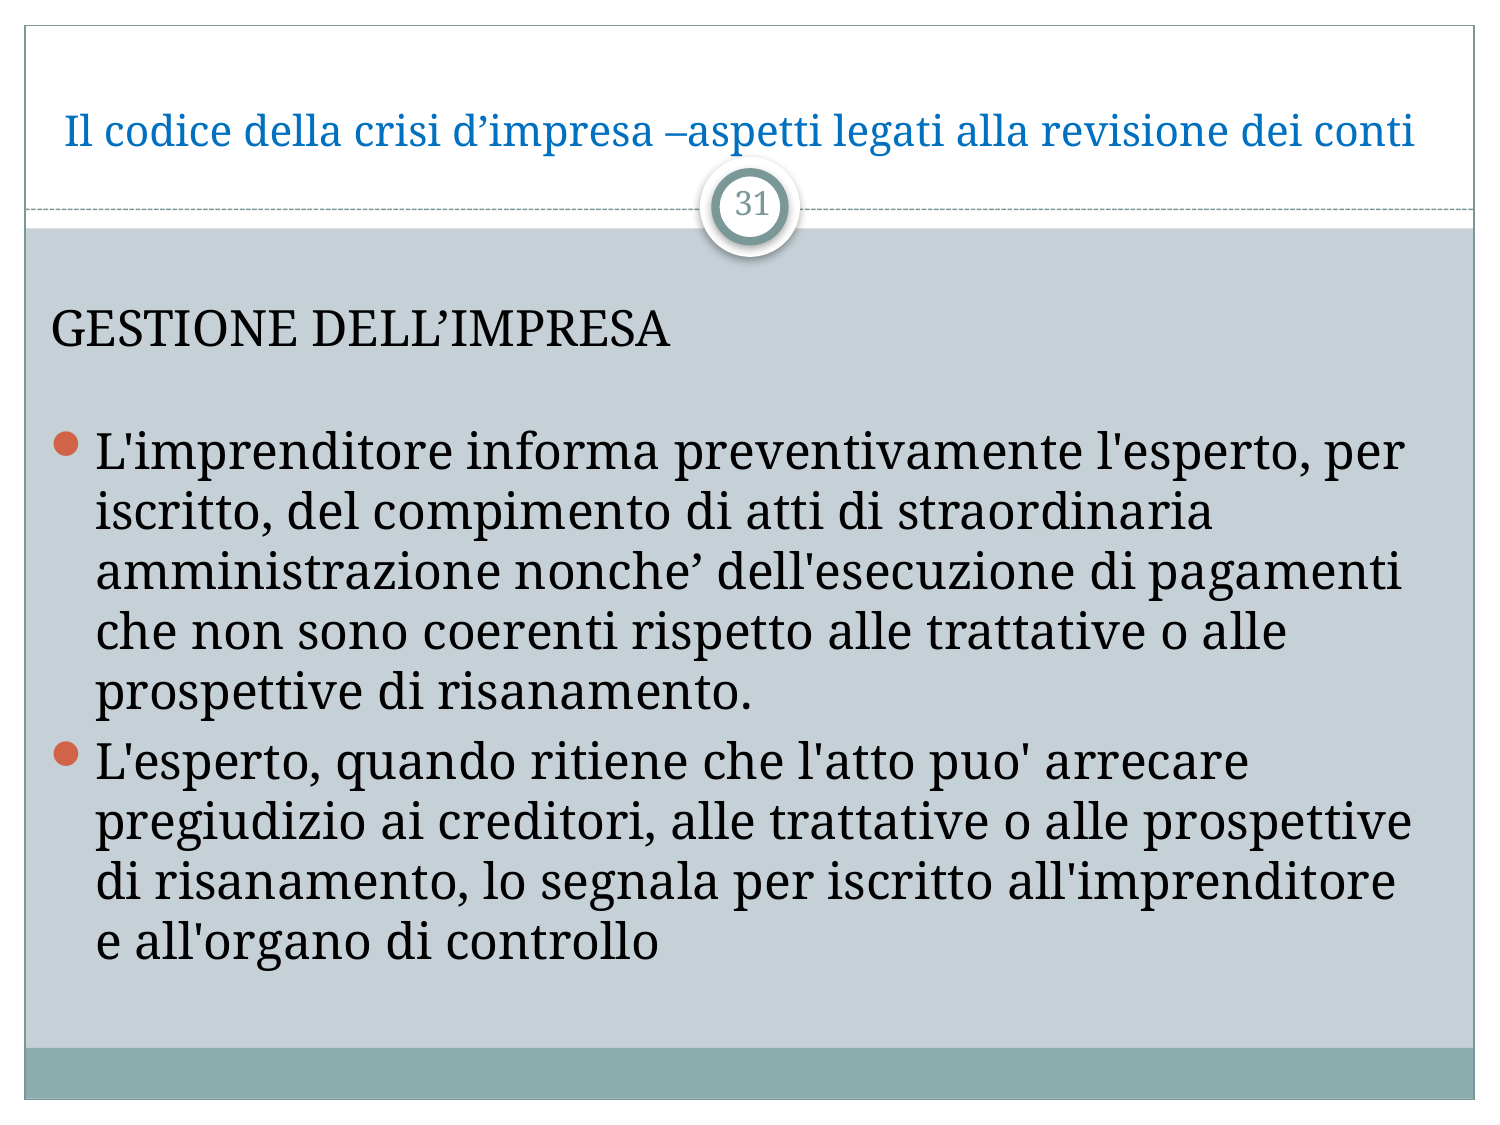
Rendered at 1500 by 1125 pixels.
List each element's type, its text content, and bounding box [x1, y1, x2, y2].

list GESTIONE DELL’IMPRESA L'imprenditore informa preventivamente l'esperto, per iscritto, del compimento di atti di straordinaria amministrazione nonche’ dell'esecuzione di pagamenti che non sono coerenti rispetto alle trattative o alle prospettive di risanamento. L'esperto, quando ritiene che l'atto puo' arrecare pregiudizio ai creditori, alle trattative o alle prospettive di risanamento, lo segnala per iscritto all'imprenditore e all'organo di controllo [35, 234, 1431, 985]
slide_number 31 [715, 168, 791, 241]
title Il codice della crisi d’impresa –aspetti legati alla revisione dei conti [49, 37, 1450, 162]
